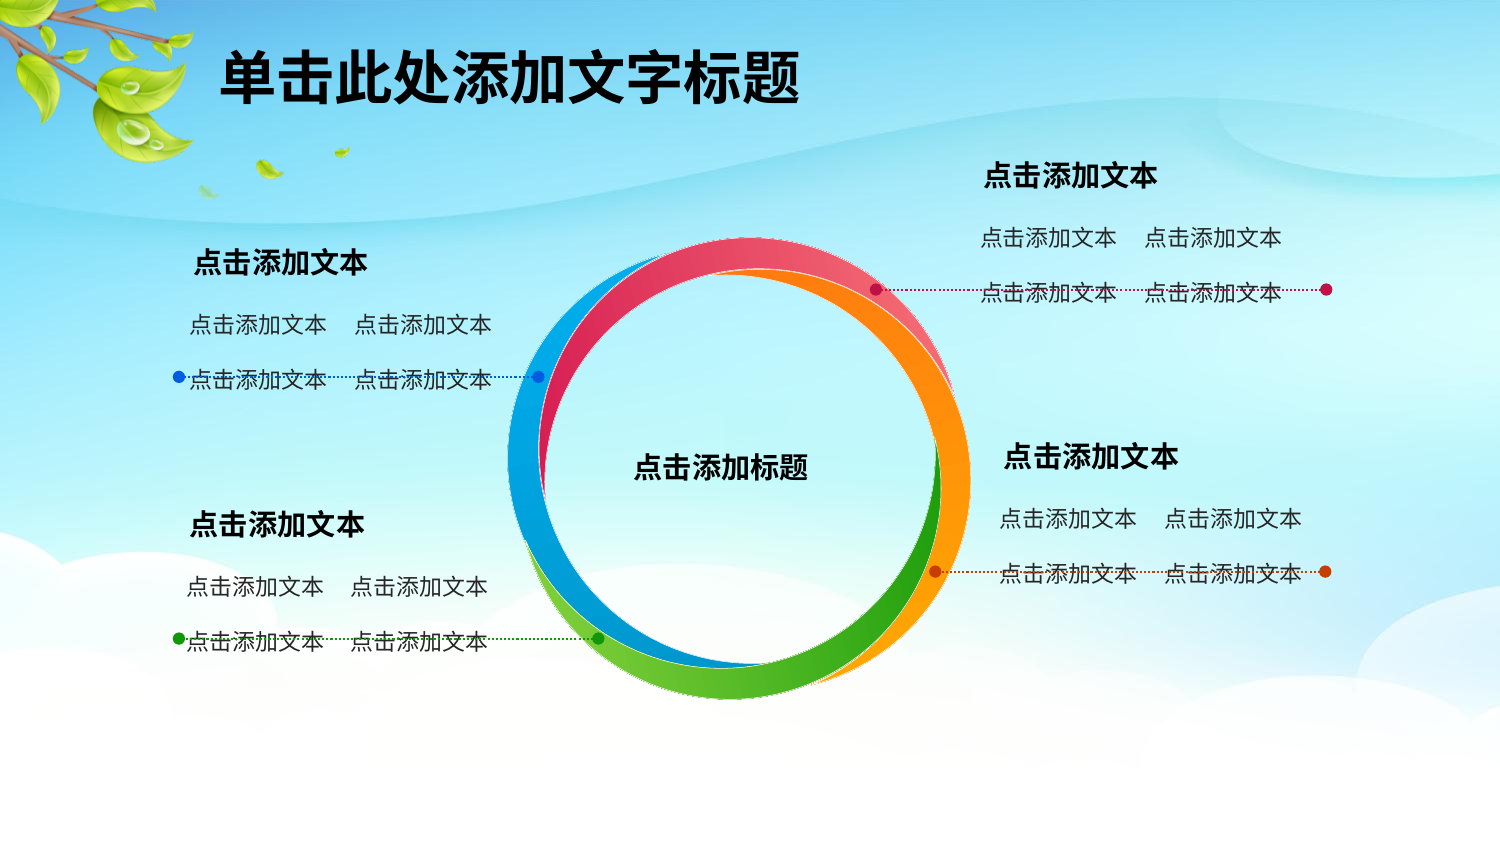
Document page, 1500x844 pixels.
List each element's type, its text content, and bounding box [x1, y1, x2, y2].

text_box [506, 252, 763, 667]
text_box [707, 268, 972, 687]
picture [0, 0, 1500, 844]
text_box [171, 498, 518, 642]
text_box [175, 237, 522, 380]
text_box 点击添加标题 [616, 442, 848, 492]
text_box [985, 430, 1332, 573]
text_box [965, 150, 1312, 289]
text_box [538, 236, 956, 501]
text_box [524, 436, 943, 701]
